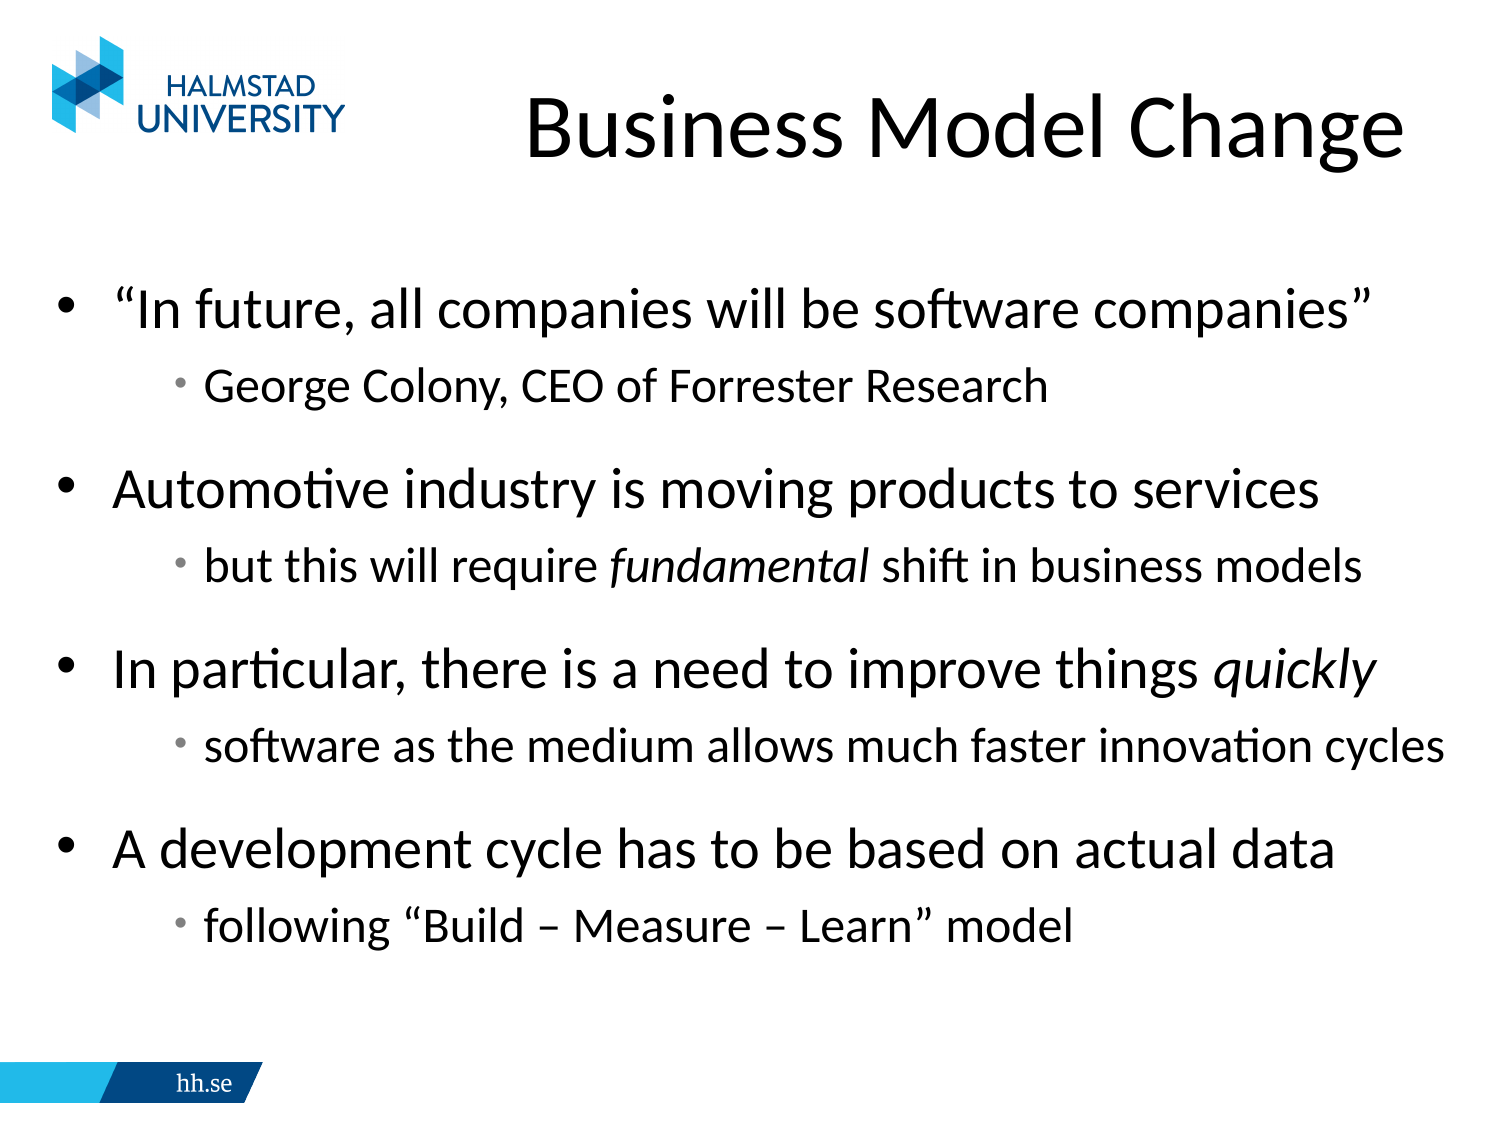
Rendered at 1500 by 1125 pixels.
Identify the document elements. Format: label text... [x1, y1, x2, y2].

picture [0, 1062, 263, 1103]
title Business Model Change [507, 58, 1425, 246]
list “In future, all companies will be software companies” George Colony, CEO of Forrester Research Automotive industry is moving products to services but this will require fundamental shift in business models In particular, there is a need to improve things quickly software as the medium allows much faster innovation cycles A development cycle has to be based on actual data following “Build – Measure – Learn” model [41, 262, 1471, 1005]
picture [52, 36, 345, 133]
